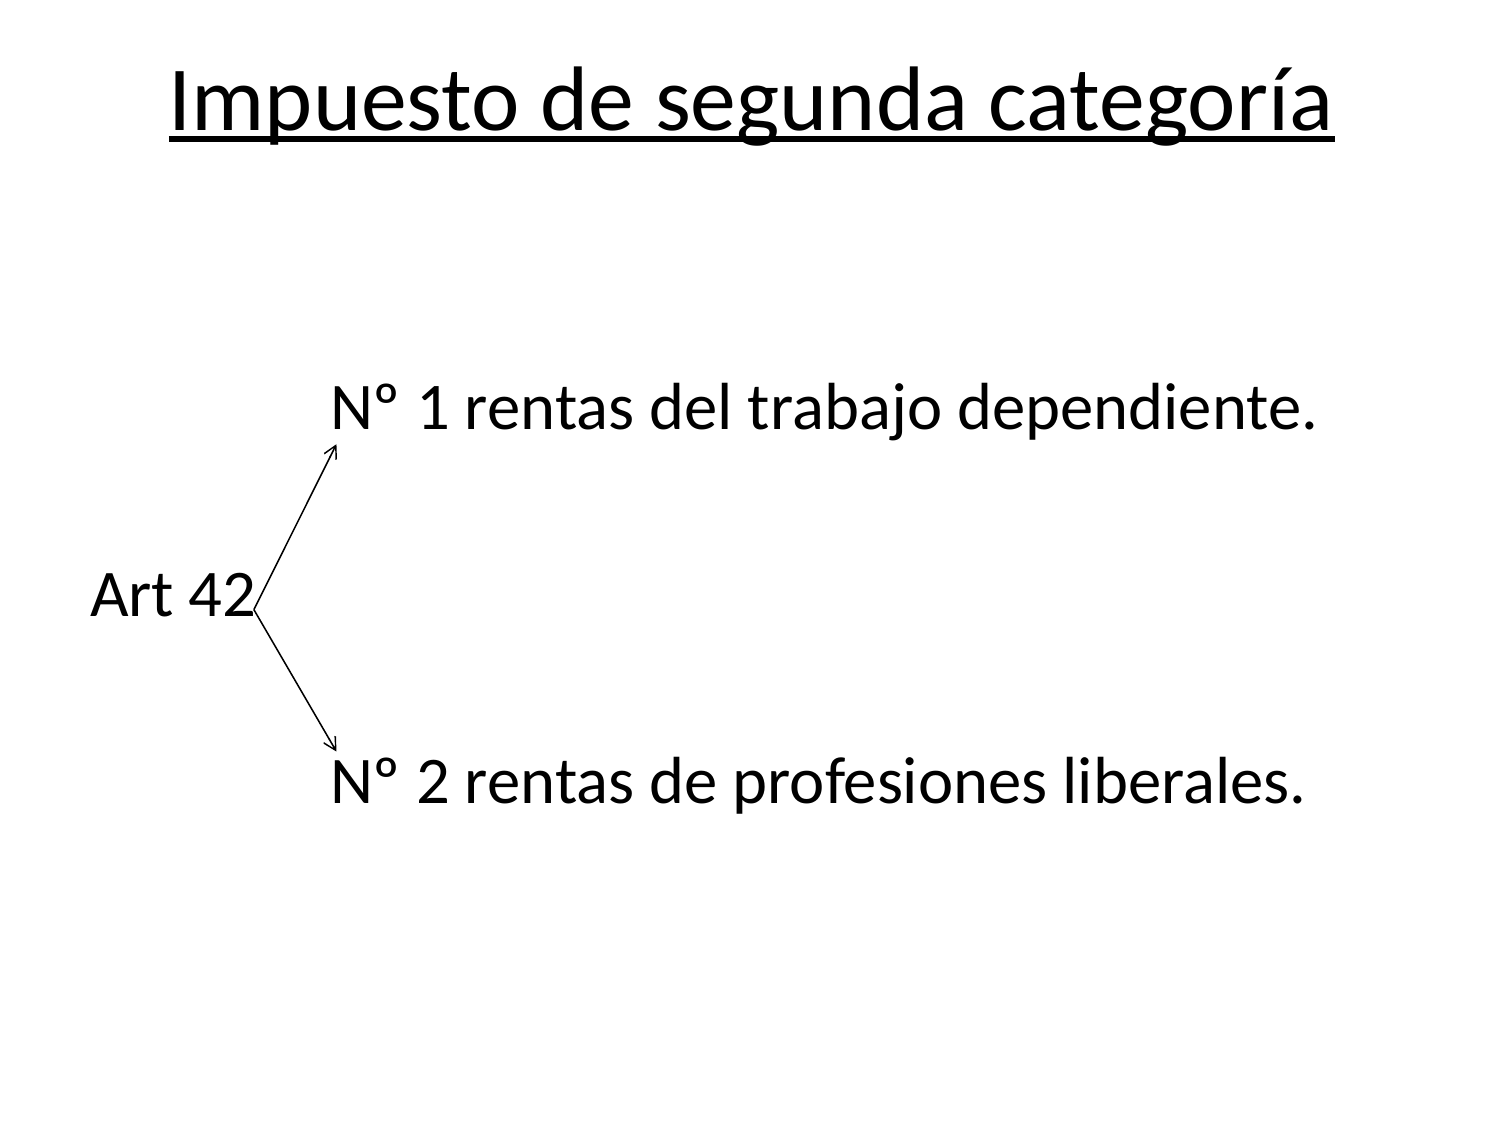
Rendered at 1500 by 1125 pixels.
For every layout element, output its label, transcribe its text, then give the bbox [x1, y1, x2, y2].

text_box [223, 639, 367, 723]
title Impuesto de segunda categoría [76, 0, 1428, 188]
list Nº 1 rentas del trabajo dependiente. Art 42 Nº 2 rentas de profesiones liberales. [74, 262, 1426, 1006]
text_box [212, 485, 378, 569]
